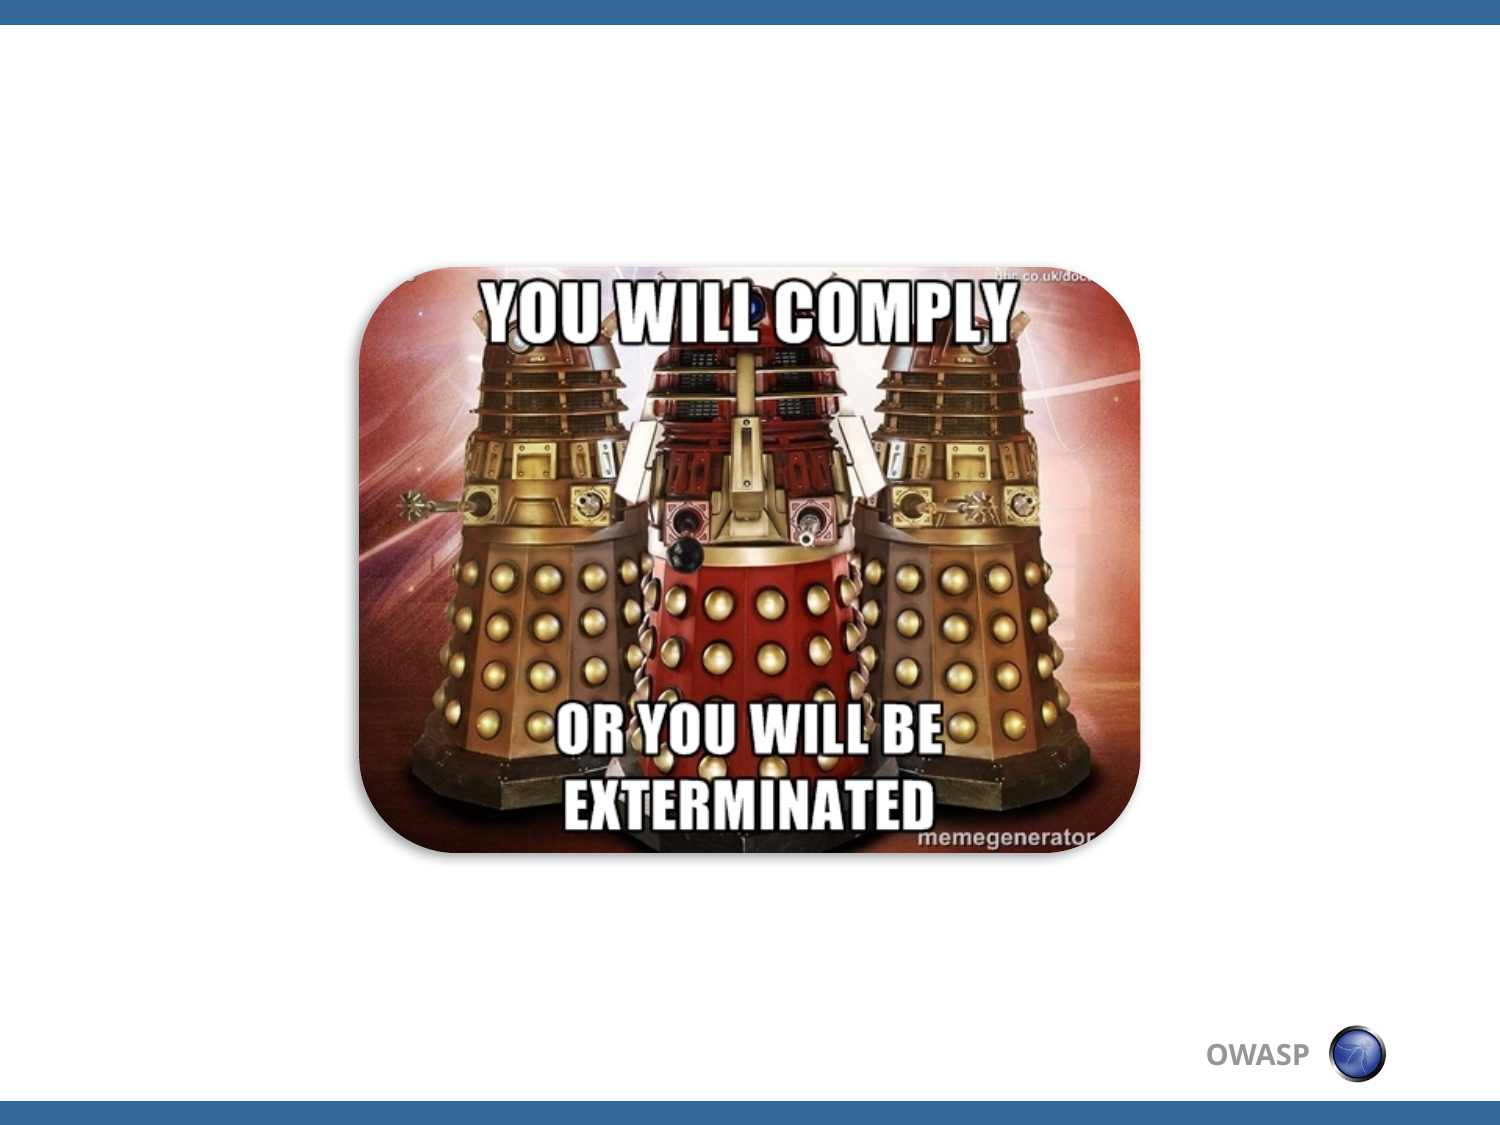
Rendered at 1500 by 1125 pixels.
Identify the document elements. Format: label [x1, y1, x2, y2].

picture [359, 267, 1141, 854]
picture [1325, 1024, 1388, 1083]
